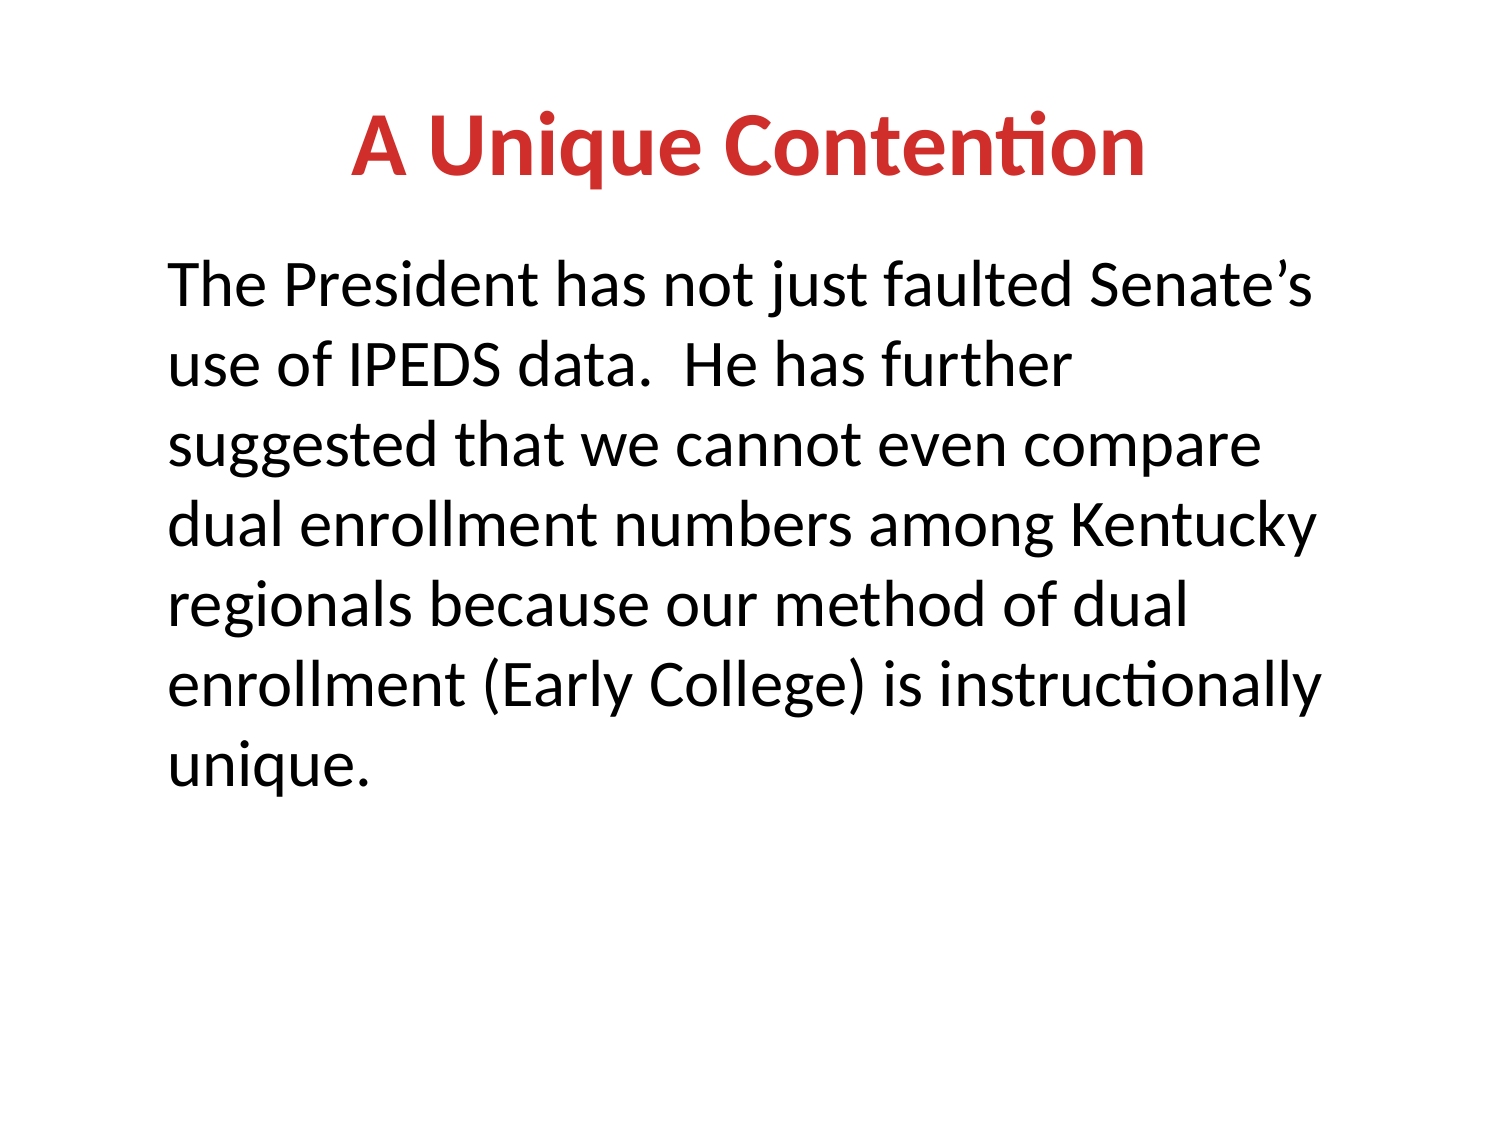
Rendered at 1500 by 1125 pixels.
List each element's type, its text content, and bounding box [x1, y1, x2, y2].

list The President has not just faulted Senate’s use of IPEDS data. He has further suggested that we cannot even compare dual enrollment numbers among Kentucky regionals because our method of dual enrollment (Early College) is instructionally unique. [152, 232, 1362, 1005]
title A Unique Contention [75, 45, 1425, 233]
